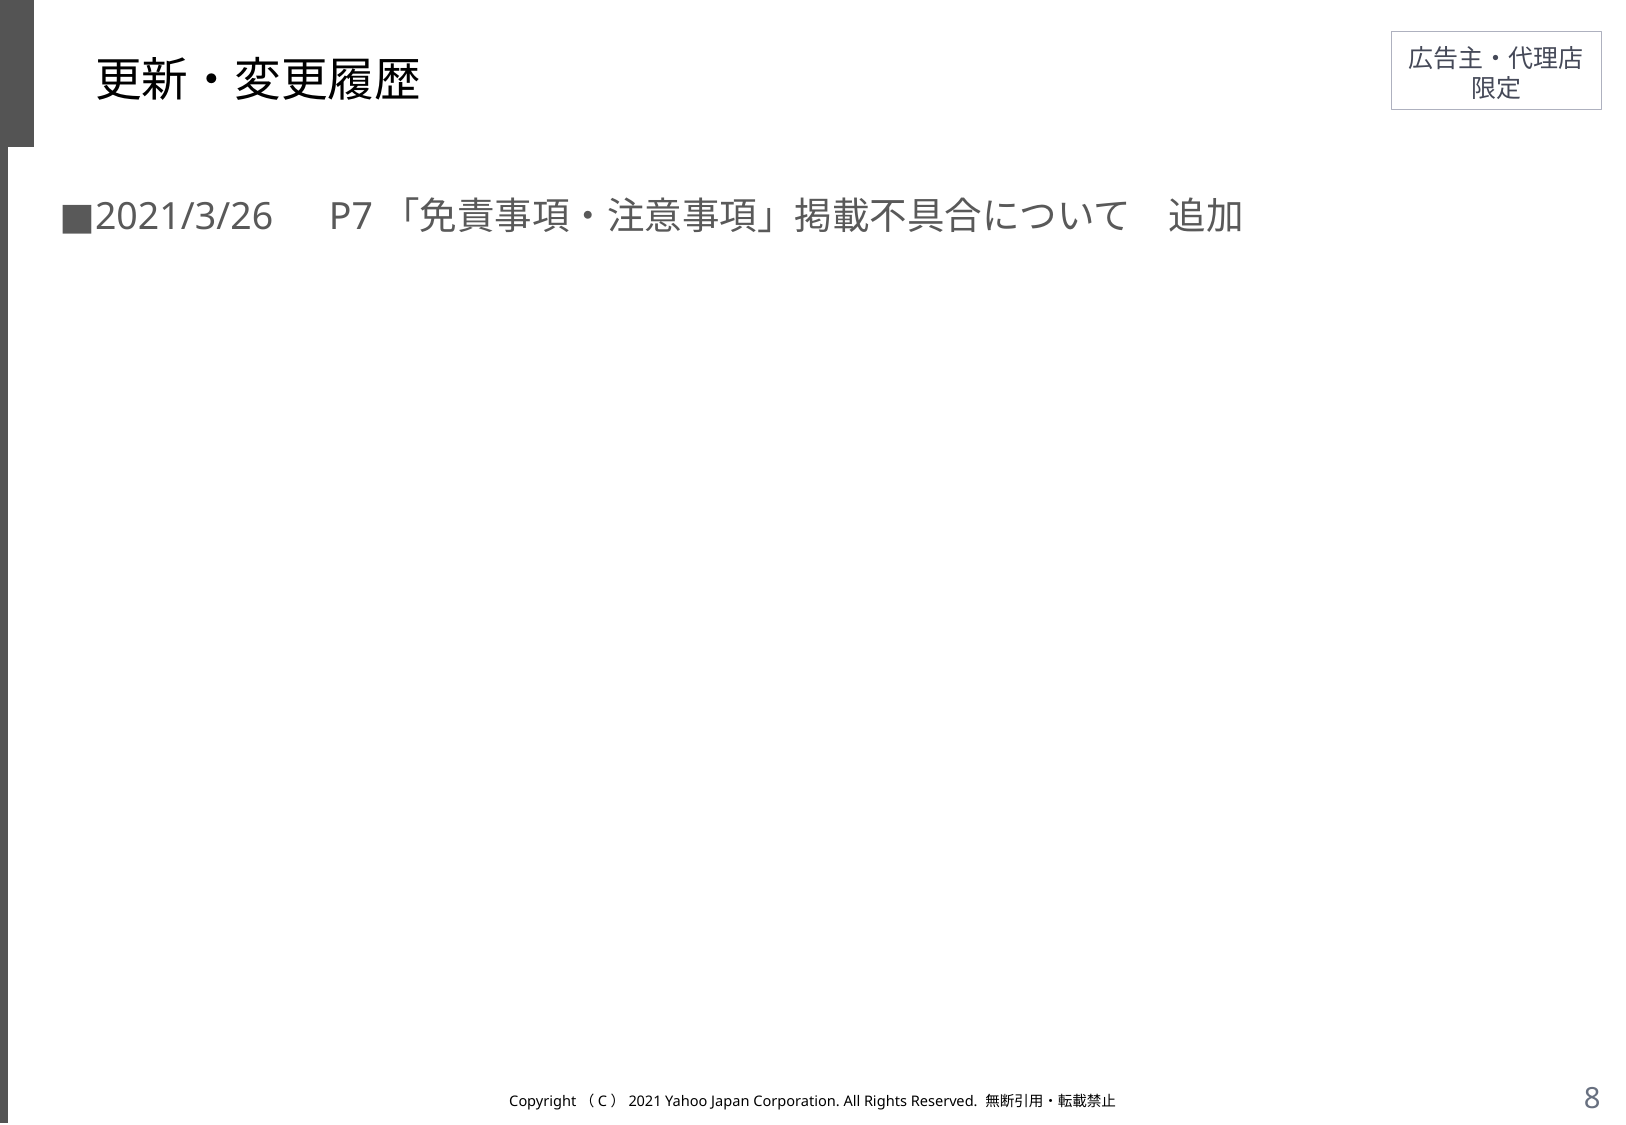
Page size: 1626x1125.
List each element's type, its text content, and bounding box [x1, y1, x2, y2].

text_box ■2021/3/26 P7「免責事項・注意事項」掲載不具合について 追加 [44, 184, 1593, 470]
title 更新・変更履歴 [80, 42, 1392, 114]
footer Copyright（C）2021 Yahoo Japan Corporation. All Rights Reserved. 無断引用・転載禁止 [458, 1070, 1167, 1125]
